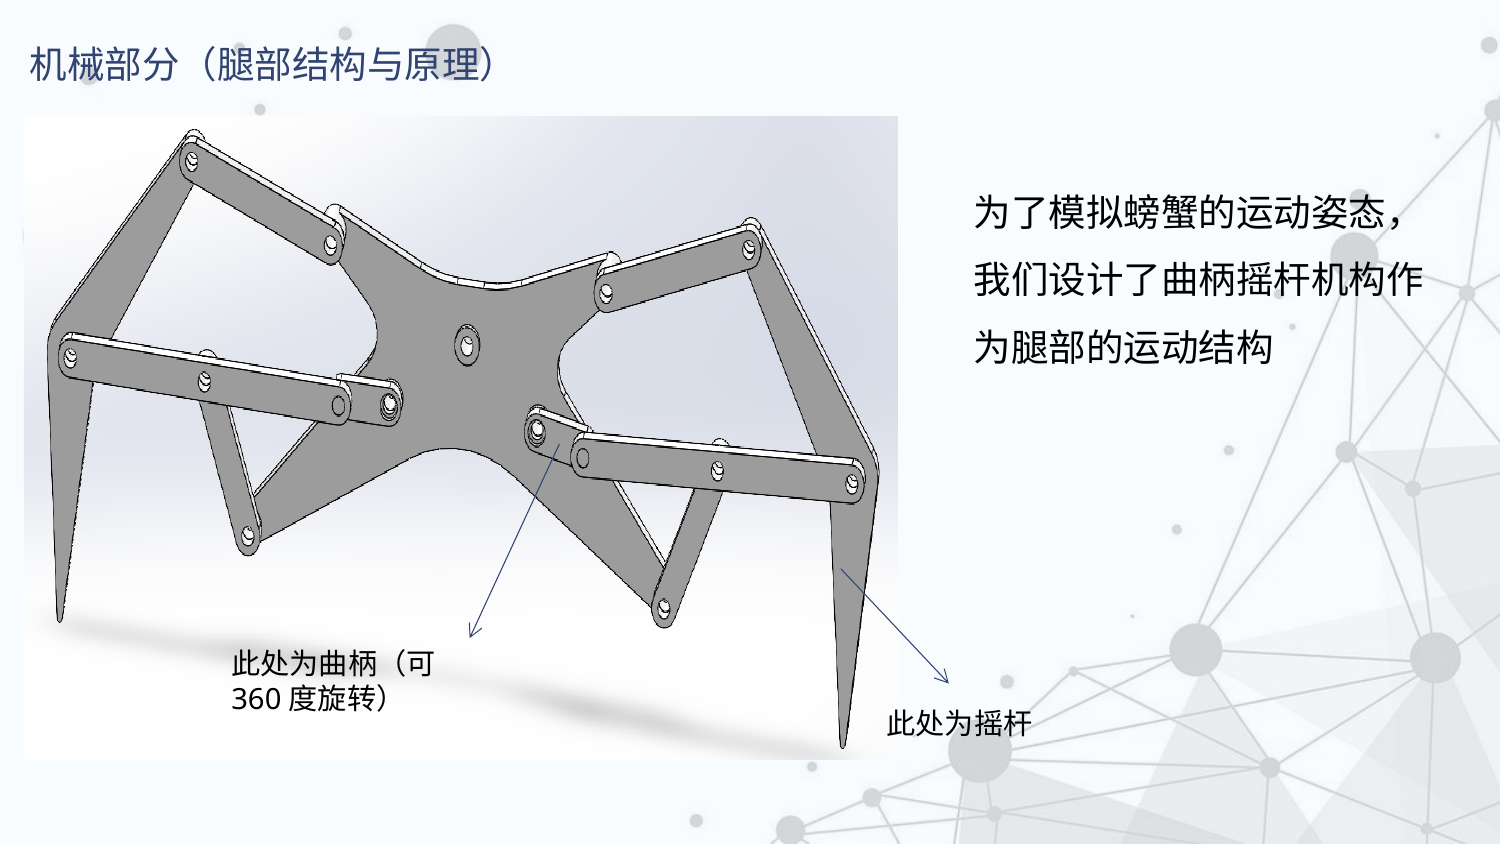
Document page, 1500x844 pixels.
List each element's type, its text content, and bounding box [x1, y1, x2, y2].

text_box 为了模拟螃蟹的运动姿态，我们设计了曲柄摇杆机构作为腿部的运动结构 [958, 158, 1453, 377]
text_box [840, 568, 949, 684]
text_box 机械部分（腿部结构与原理） [14, 33, 533, 94]
text_box 此处为摇杆 [898, 698, 1071, 748]
picture [23, 116, 898, 760]
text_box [469, 443, 560, 639]
